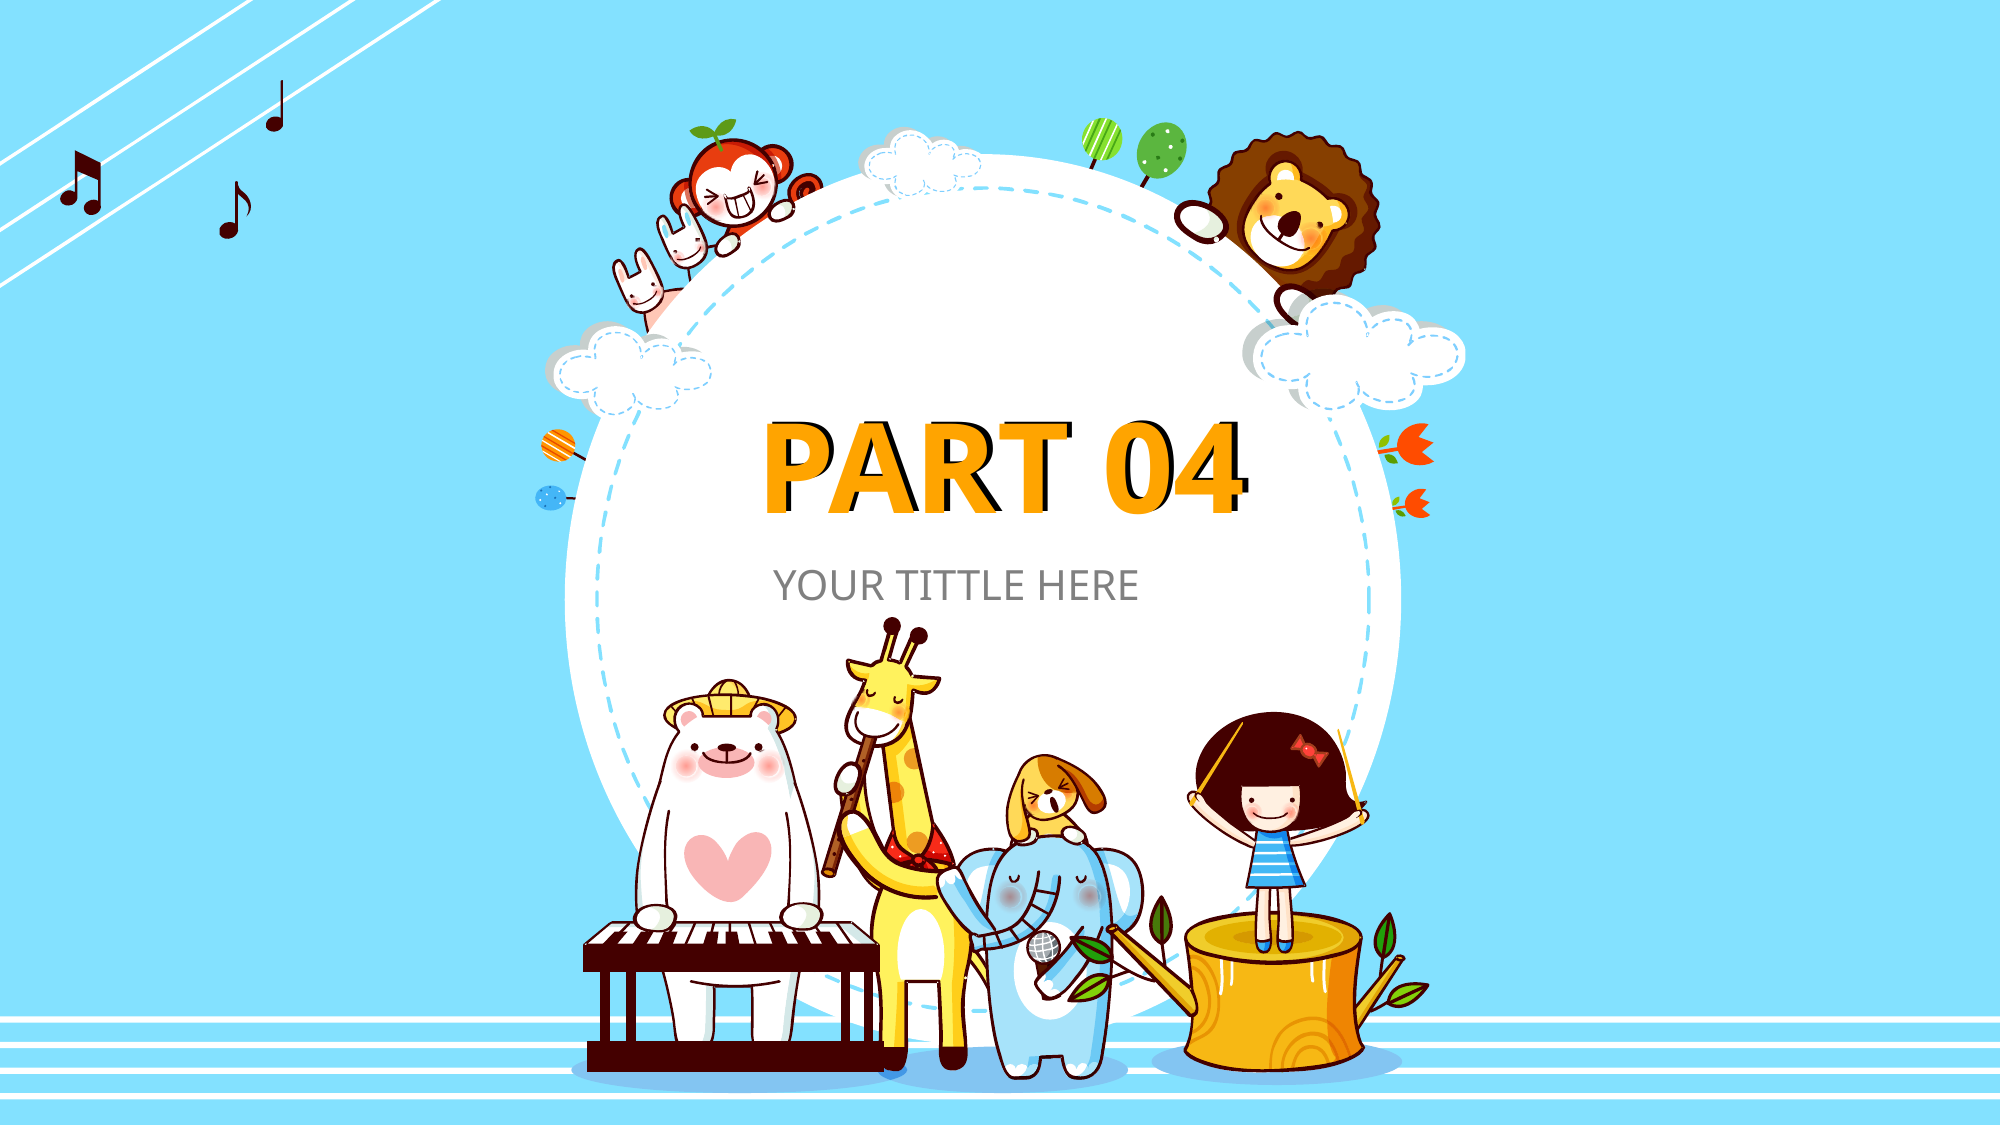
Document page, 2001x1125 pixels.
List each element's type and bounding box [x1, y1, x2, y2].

picture [0, 118, 2000, 1101]
text_box [722, 379, 1286, 548]
picture [0, 0, 443, 288]
